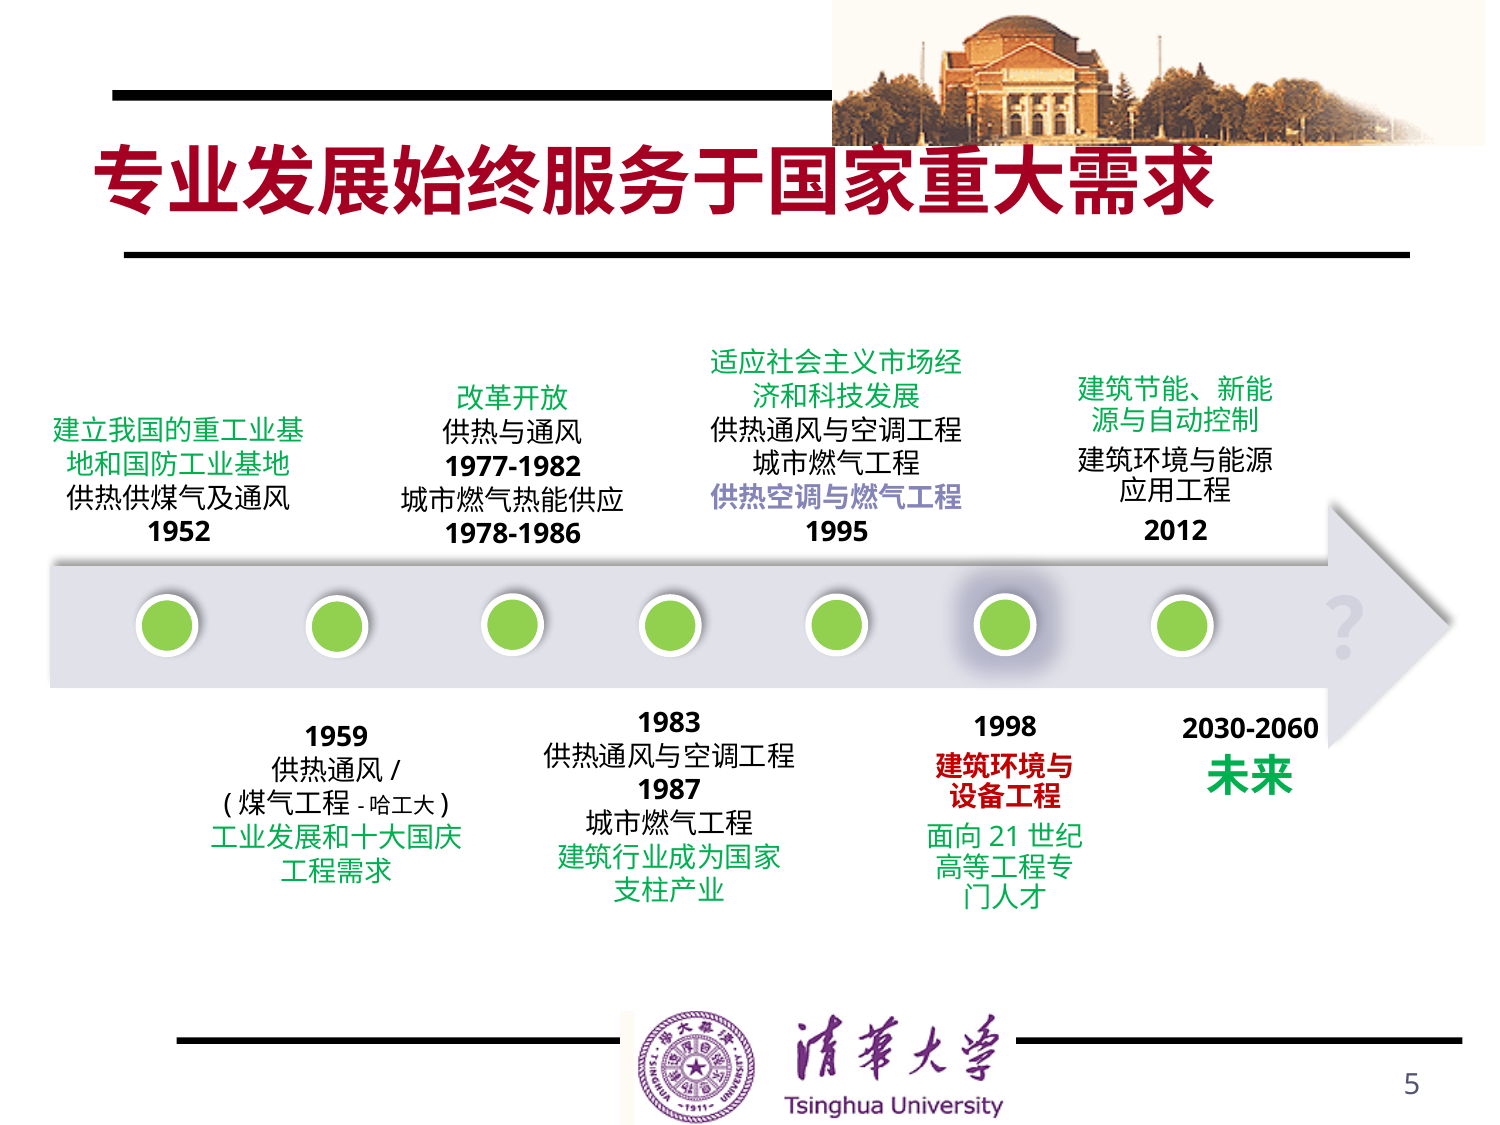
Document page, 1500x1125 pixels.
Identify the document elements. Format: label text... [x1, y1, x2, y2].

text_box [976, 596, 1034, 654]
text_box [138, 597, 196, 654]
title 专业发展始终服务于国家重大需求 [76, 113, 1428, 245]
text_box [50, 505, 1395, 726]
text_box [308, 598, 366, 655]
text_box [908, 695, 1102, 923]
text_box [15, 386, 299, 564]
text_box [304, 291, 649, 566]
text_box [484, 686, 814, 957]
text_box [1420, 597, 1450, 658]
text_box [808, 596, 866, 654]
text_box [641, 597, 699, 655]
text_box [484, 596, 541, 654]
text_box ？ [1311, 569, 1420, 683]
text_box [1060, 274, 1298, 563]
text_box [1153, 597, 1211, 655]
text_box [685, 271, 988, 563]
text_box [191, 702, 479, 912]
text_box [1153, 697, 1348, 925]
picture [620, 1011, 1016, 1125]
picture [832, 0, 1485, 146]
